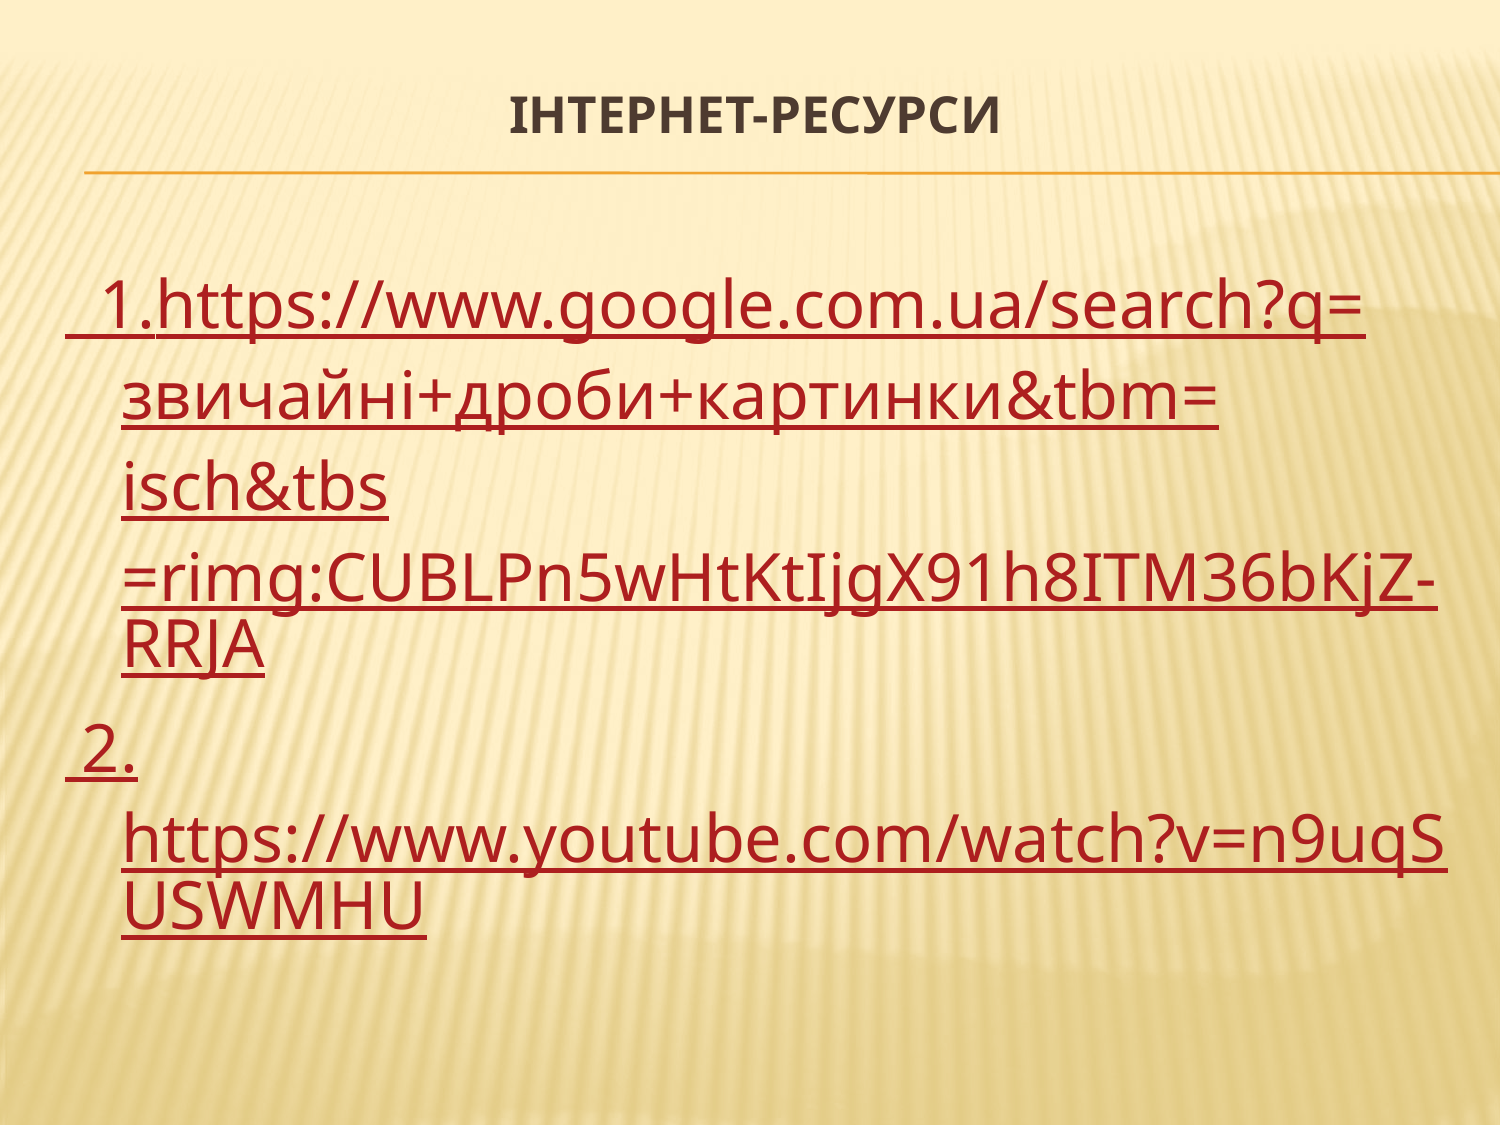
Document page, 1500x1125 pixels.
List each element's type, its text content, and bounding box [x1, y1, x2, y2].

list 1.https://www.google.com.ua/search?q=звичайні+дроби+картинки&tbm=isch&tbs=rimg:CUBLPn5wHtKtIjgX91h8ITM36bKjZ-RRJA 2.https://www.youtube.com/watch?v=n9uqSUSWMHU [50, 254, 1475, 998]
title Інтернет-ресурси [50, 75, 1475, 213]
